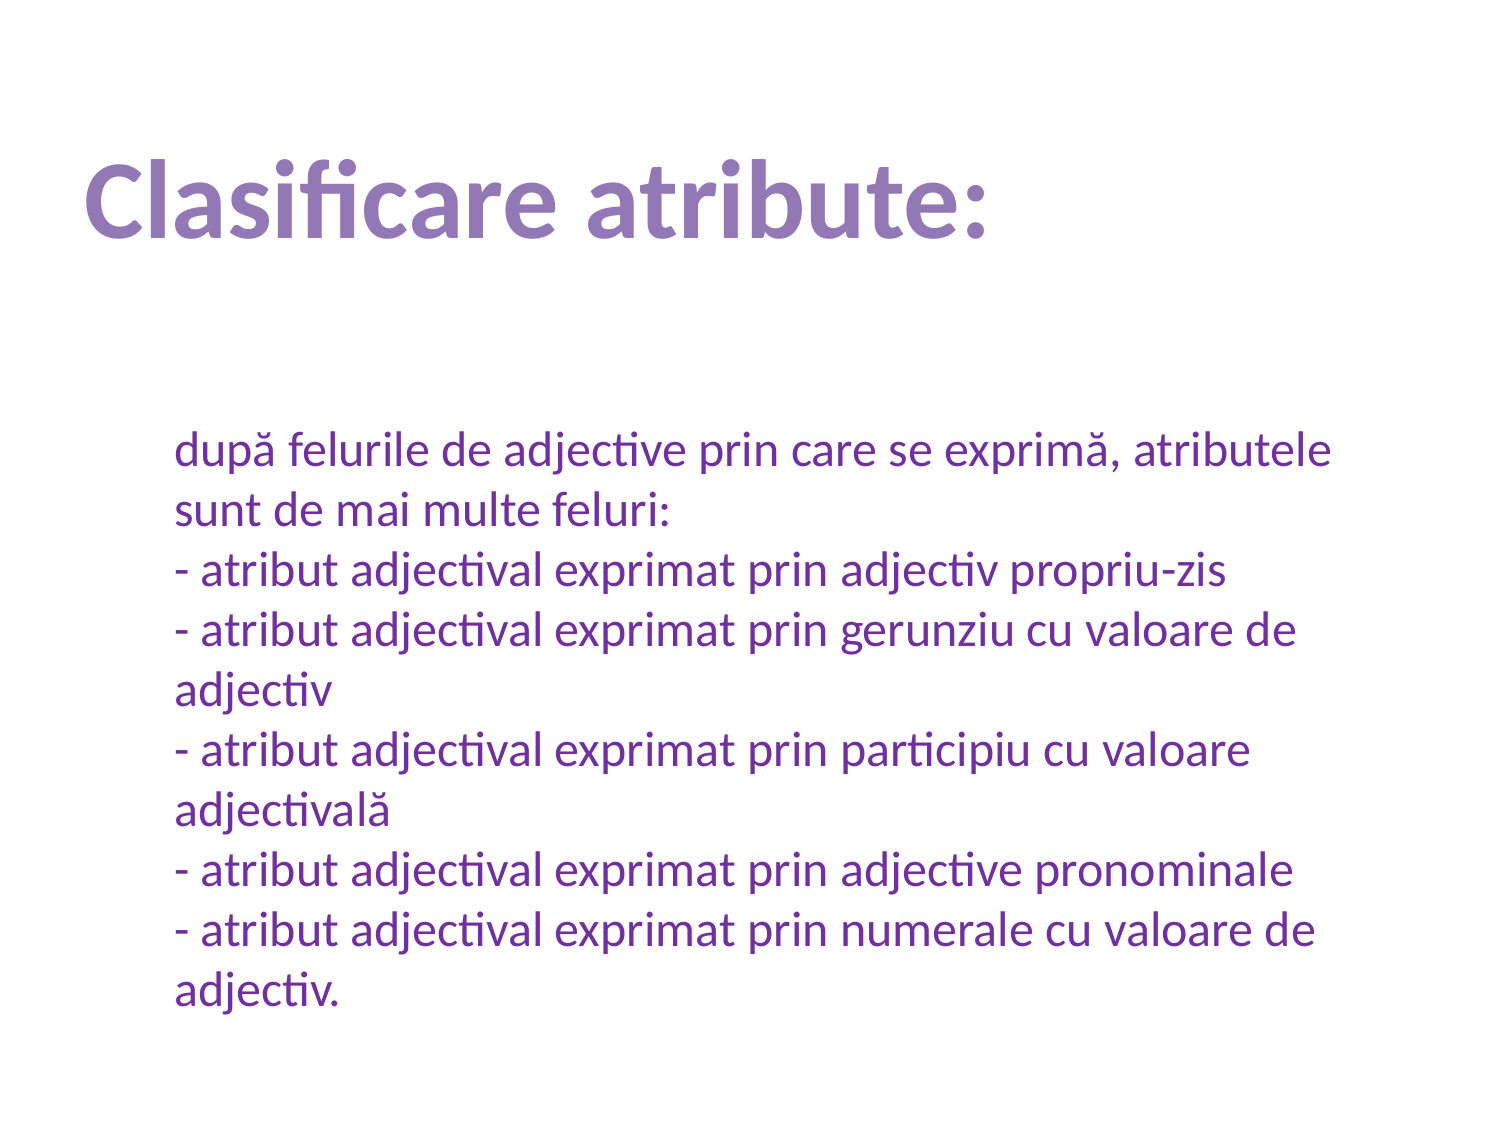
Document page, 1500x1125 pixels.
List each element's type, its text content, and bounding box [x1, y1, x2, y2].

text_box Clasificare atribute: [5, 118, 1072, 269]
text_box după felurile de adjective prin care se exprimă, atributele sunt de mai multe feluri: - atribut adjectival exprimat prin adjectiv propriu-zis - atribut adjectival exprimat prin gerunziu cu valoare de adjectiv - atribut adjectival exprimat prin participiu cu valoare adjectivală - atribut adjectival exprimat prin adjective pronominale - atribut adjectival exprimat prin numerale cu valoare de adjectiv. [159, 408, 1424, 1024]
